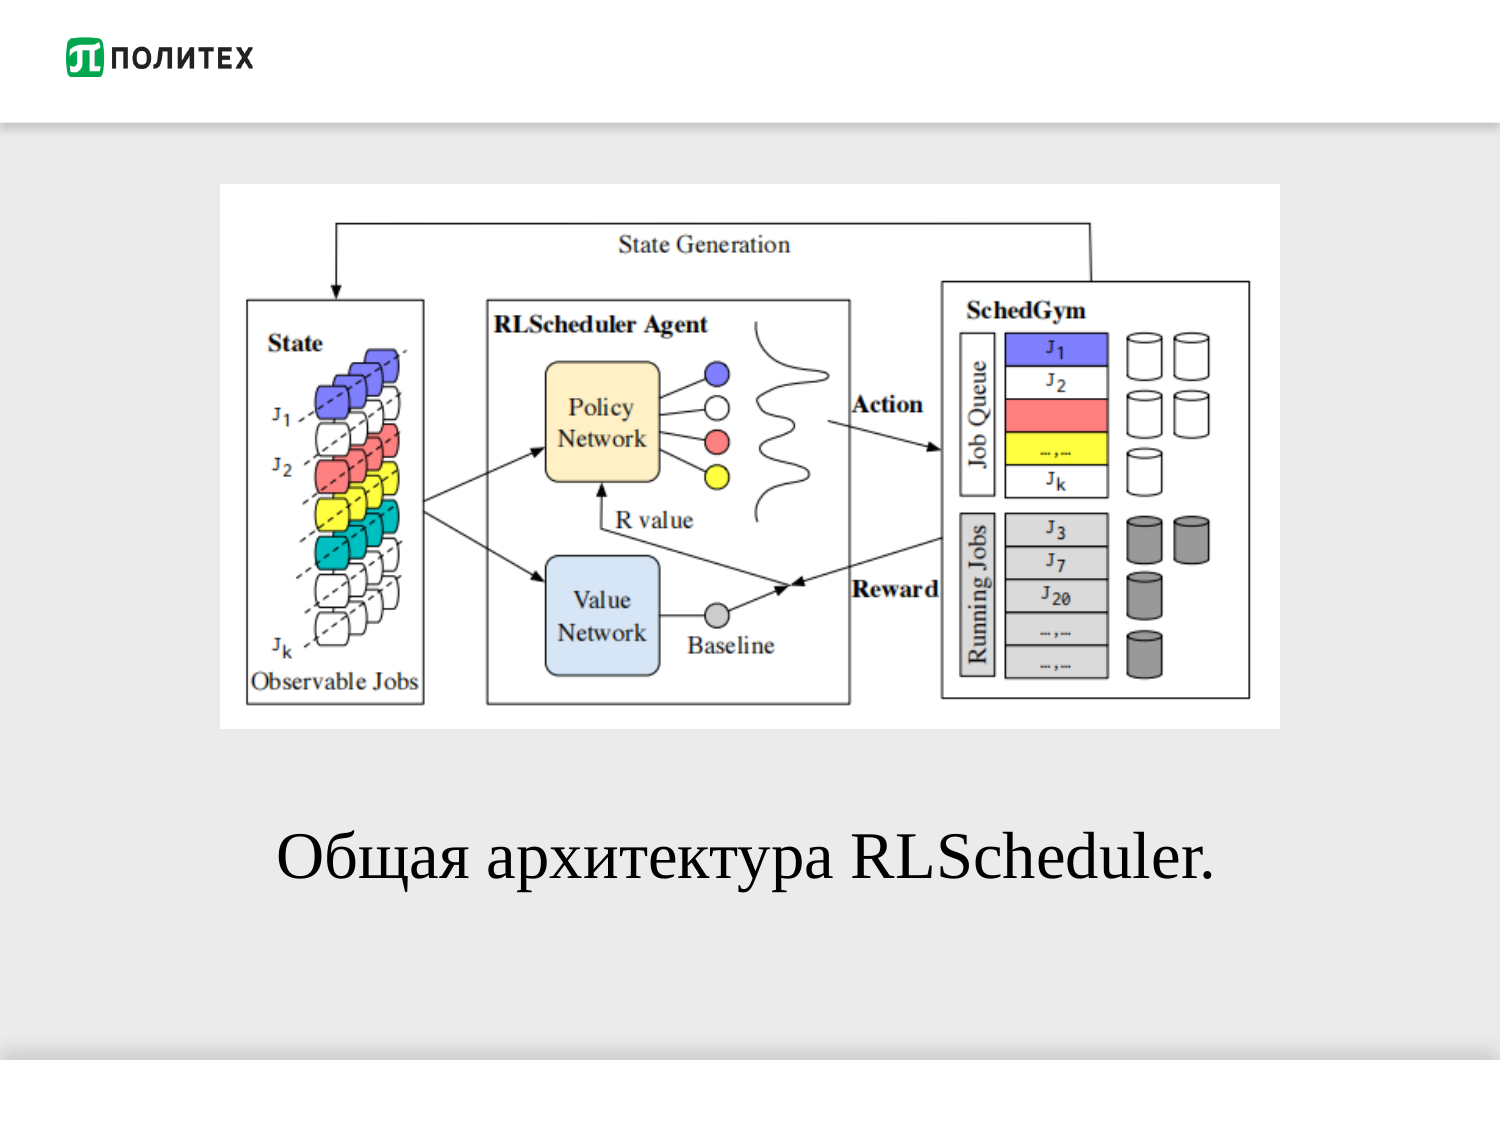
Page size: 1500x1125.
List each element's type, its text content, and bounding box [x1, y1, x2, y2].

picture [220, 184, 1280, 729]
list Общая архитектура RLScheduler. [66, 185, 1426, 997]
